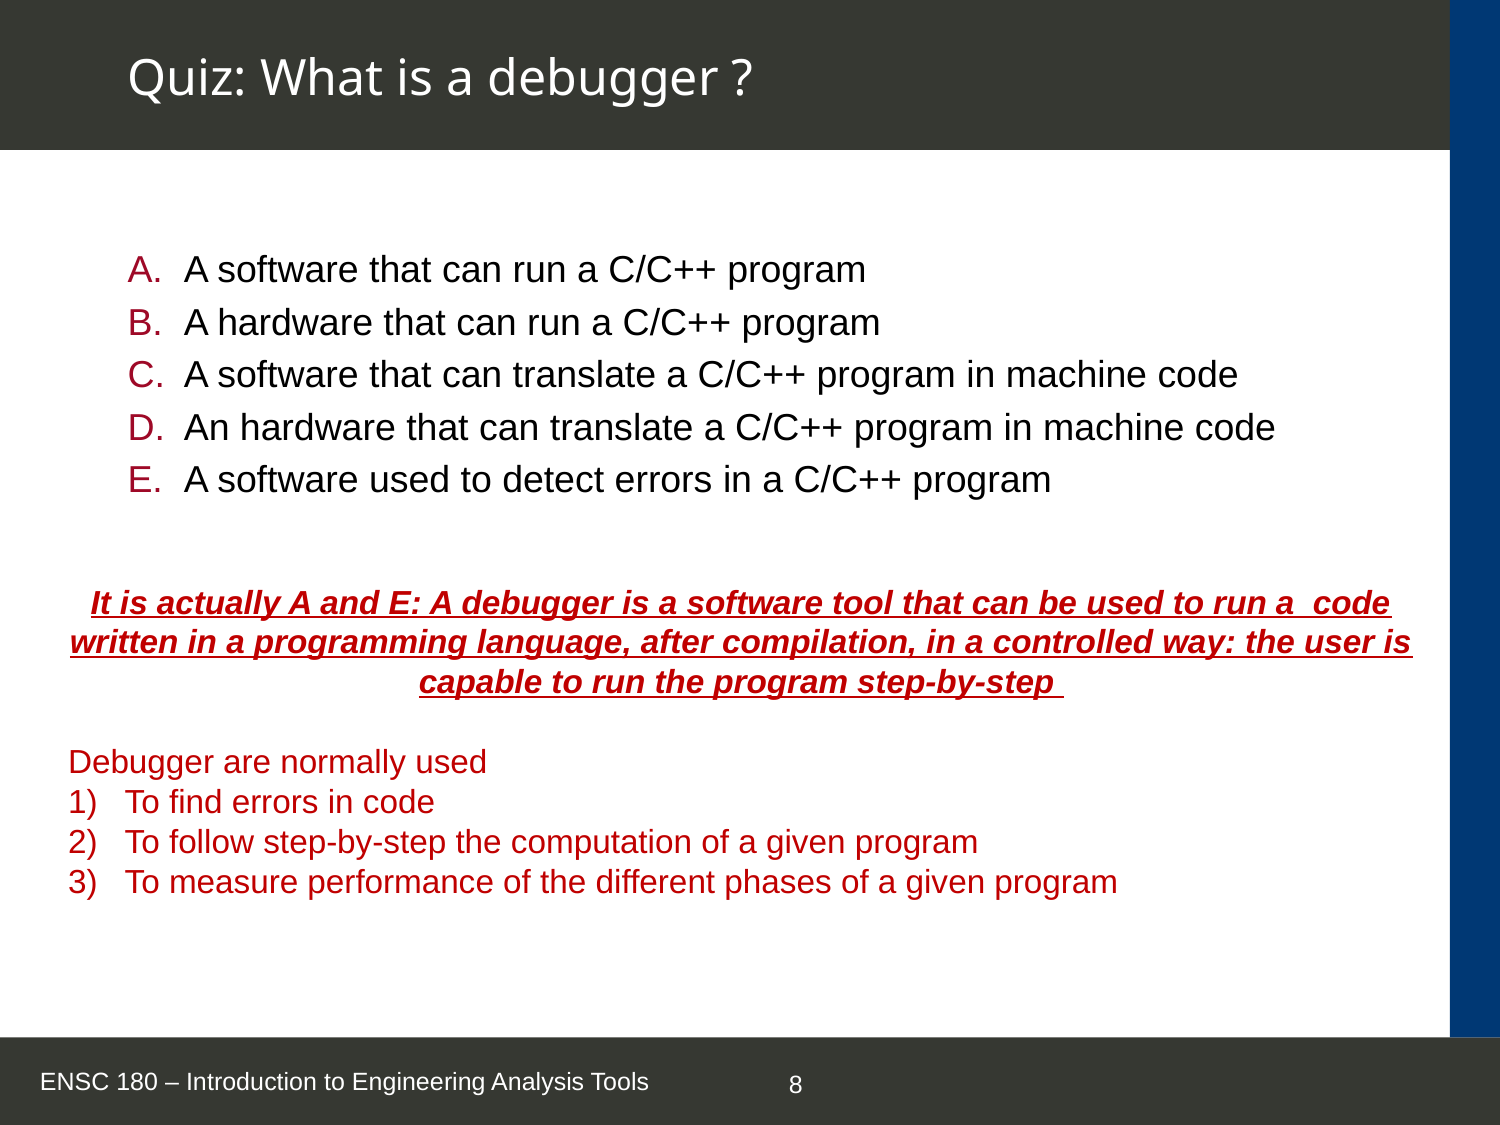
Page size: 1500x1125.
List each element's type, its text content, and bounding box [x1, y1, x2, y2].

text_box It is actually A and E: A debugger is a software tool that can be used to run a code written in a programming language, after compilation, in a controlled way: the user is capable to run the program step-by-step Debugger are normally used To find errors in code To follow step-by-step the computation of a given program To measure performance of the different phases of a given program [53, 573, 1430, 908]
title Quiz: What is a debugger ? [112, 37, 1450, 138]
footer ENSC 180 – Introduction to Engineering Analysis Tools [24, 1057, 740, 1113]
list A software that can run a C/C++ program A hardware that can run a C/C++ program A software that can translate a C/C++ program in machine code An hardware that can translate a C/C++ program in machine code A software used to detect errors in a C/C++ program [112, 237, 1388, 552]
